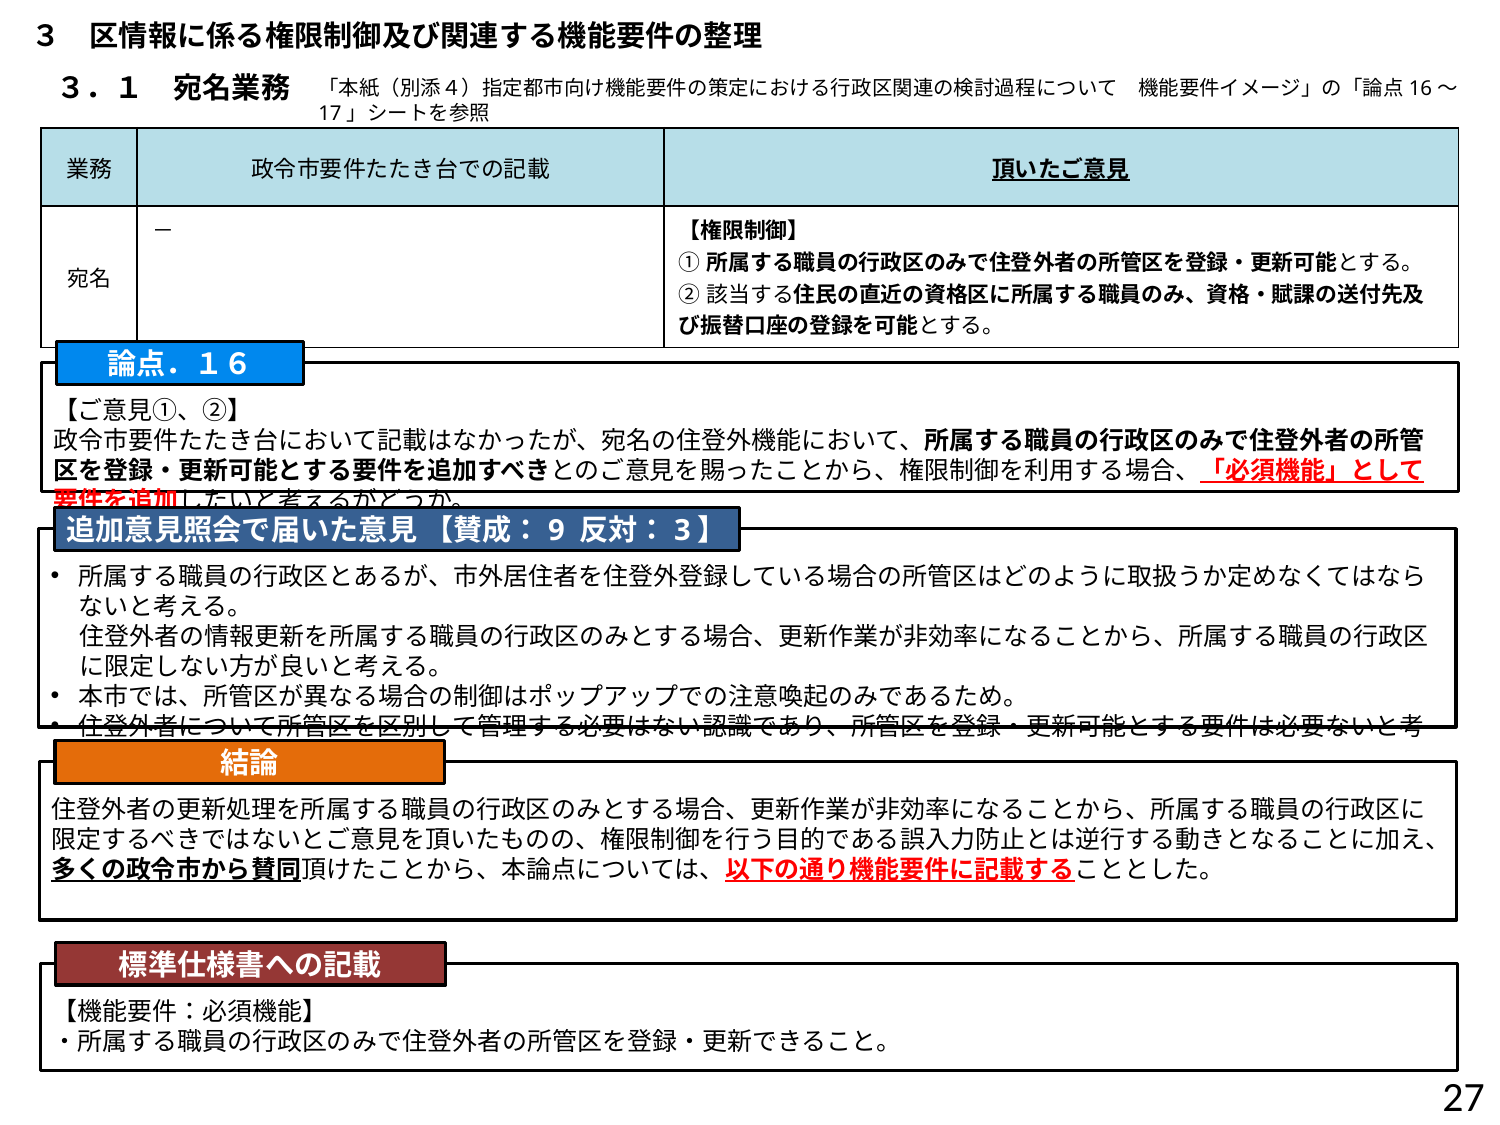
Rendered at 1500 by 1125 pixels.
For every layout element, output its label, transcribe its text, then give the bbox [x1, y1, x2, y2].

text_box 論点．１６ [55, 339, 306, 386]
table_header 頂いたご意見 [665, 129, 1458, 205]
table_header 政令市要件たたき台での記載 [138, 129, 663, 205]
text_box 標準仕様書への記載 [54, 940, 448, 987]
text_box 【機能要件：必須機能】 ・所属する職員の行政区のみで住登外者の所管区を登録・更新できること。 [40, 963, 1458, 1071]
text_box 住登外者の更新処理を所属する職員の行政区のみとする場合、更新作業が非効率になることから、所属する職員の行政区に限定するべきではないとご意見を頂いたものの、権限制御を行う目的である誤入力防止とは逆行する動きとなることに加え、多くの政令市から賛同頂けたことから、本論点については、以下の通り機能要件に記載することとした。 [39, 761, 1457, 920]
table_cell 【権限制御】 ①所属する職員の行政区のみで住登外者の所管区を登録・更新可能とする。 ②該当する住民の直近の資格区に所属する職員のみ、資格・賦課の送付先及び振替口座の登録を可能とする。 [665, 207, 1458, 347]
slide_number 26 [1149, 1065, 1500, 1125]
text_box ３．１ 宛名業務 [41, 54, 1465, 100]
text_box 「本紙（別添４）指定都市向け機能要件の策定における行政区関連の検討過程について 機能要件イメージ」の「論点16～17」シートを参照 [303, 60, 1500, 112]
table_cell 宛名 [42, 207, 136, 347]
table_header 業務 [42, 129, 136, 205]
text_box 所属する職員の行政区とあるが、市外居住者を住登外登録している場合の所管区はどのように取扱うか定めなくてはならないと考える。 住登外者の情報更新を所属する職員の行政区のみとする場合、更新作業が非効率になることから、所属する職員の行政区に限定しない方が良いと考える。 本市では、所管区が異なる場合の制御はポップアップでの注意喚起のみであるため。 住登外者について所管区を区別して管理する必要はない認識であり、所管区を登録・更新可能とする要件は必要ないと考える。 [38, 528, 1457, 727]
text_box ３ 区情報に係る権限制御及び関連する機能要件の整理 [16, 2, 1440, 49]
text_box 結論 [53, 738, 447, 786]
table_cell － [138, 207, 663, 347]
text_box 追加意見照会で届いた意見 【賛成：9 反対：3】 [52, 505, 741, 552]
text_box 【ご意見①、②】 政令市要件たたき台において記載はなかったが、宛名の住登外機能において、所属する職員の行政区のみで住登外者の所管区を登録・更新可能とする要件を追加すべきとのご意見を賜ったことから、権限制御を利用する場合、「必須機能」として要件を追加したいと考えるがどうか。 [41, 362, 1459, 492]
